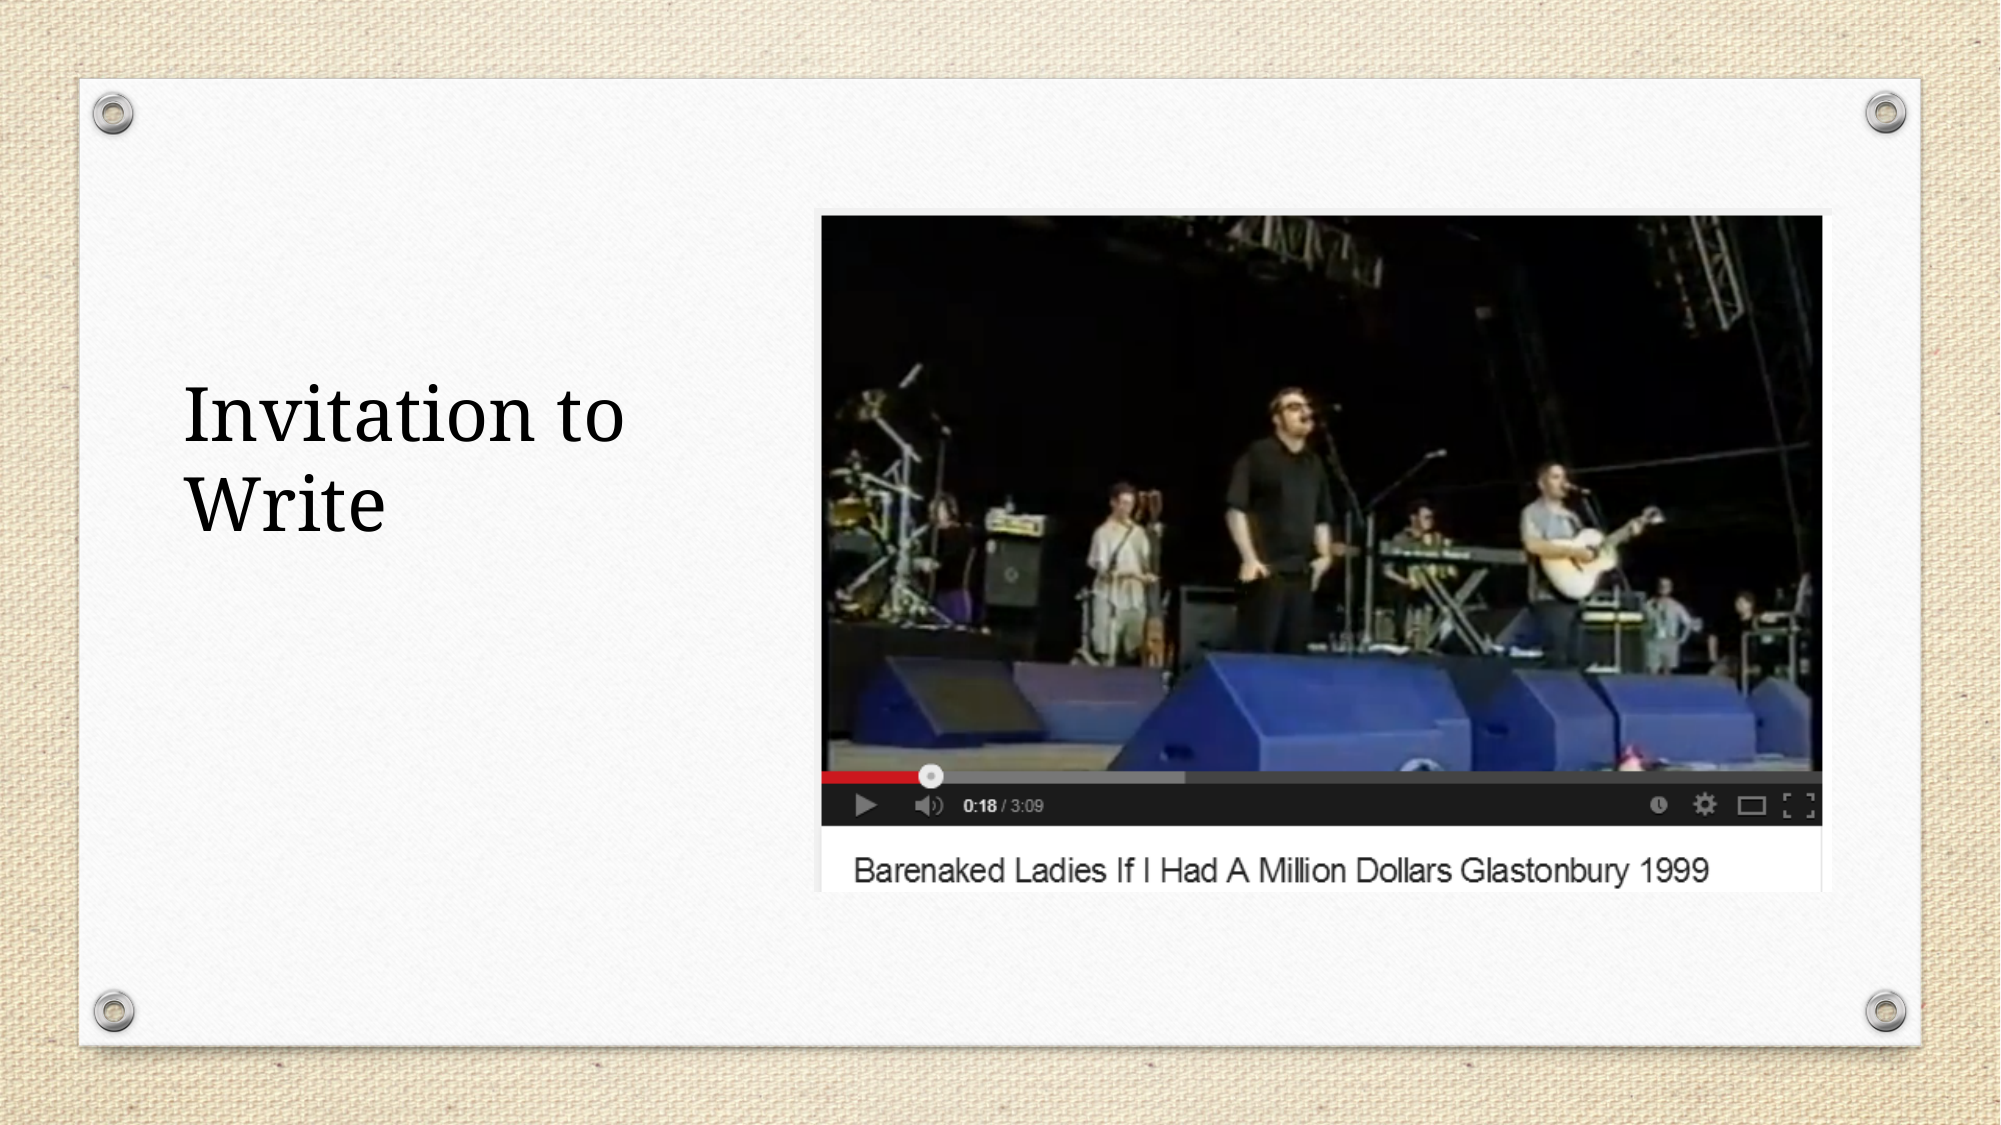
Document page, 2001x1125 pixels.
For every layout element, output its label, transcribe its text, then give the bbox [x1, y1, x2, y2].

picture [0, 0, 2001, 1125]
text_box Invitation to Write [168, 359, 760, 555]
